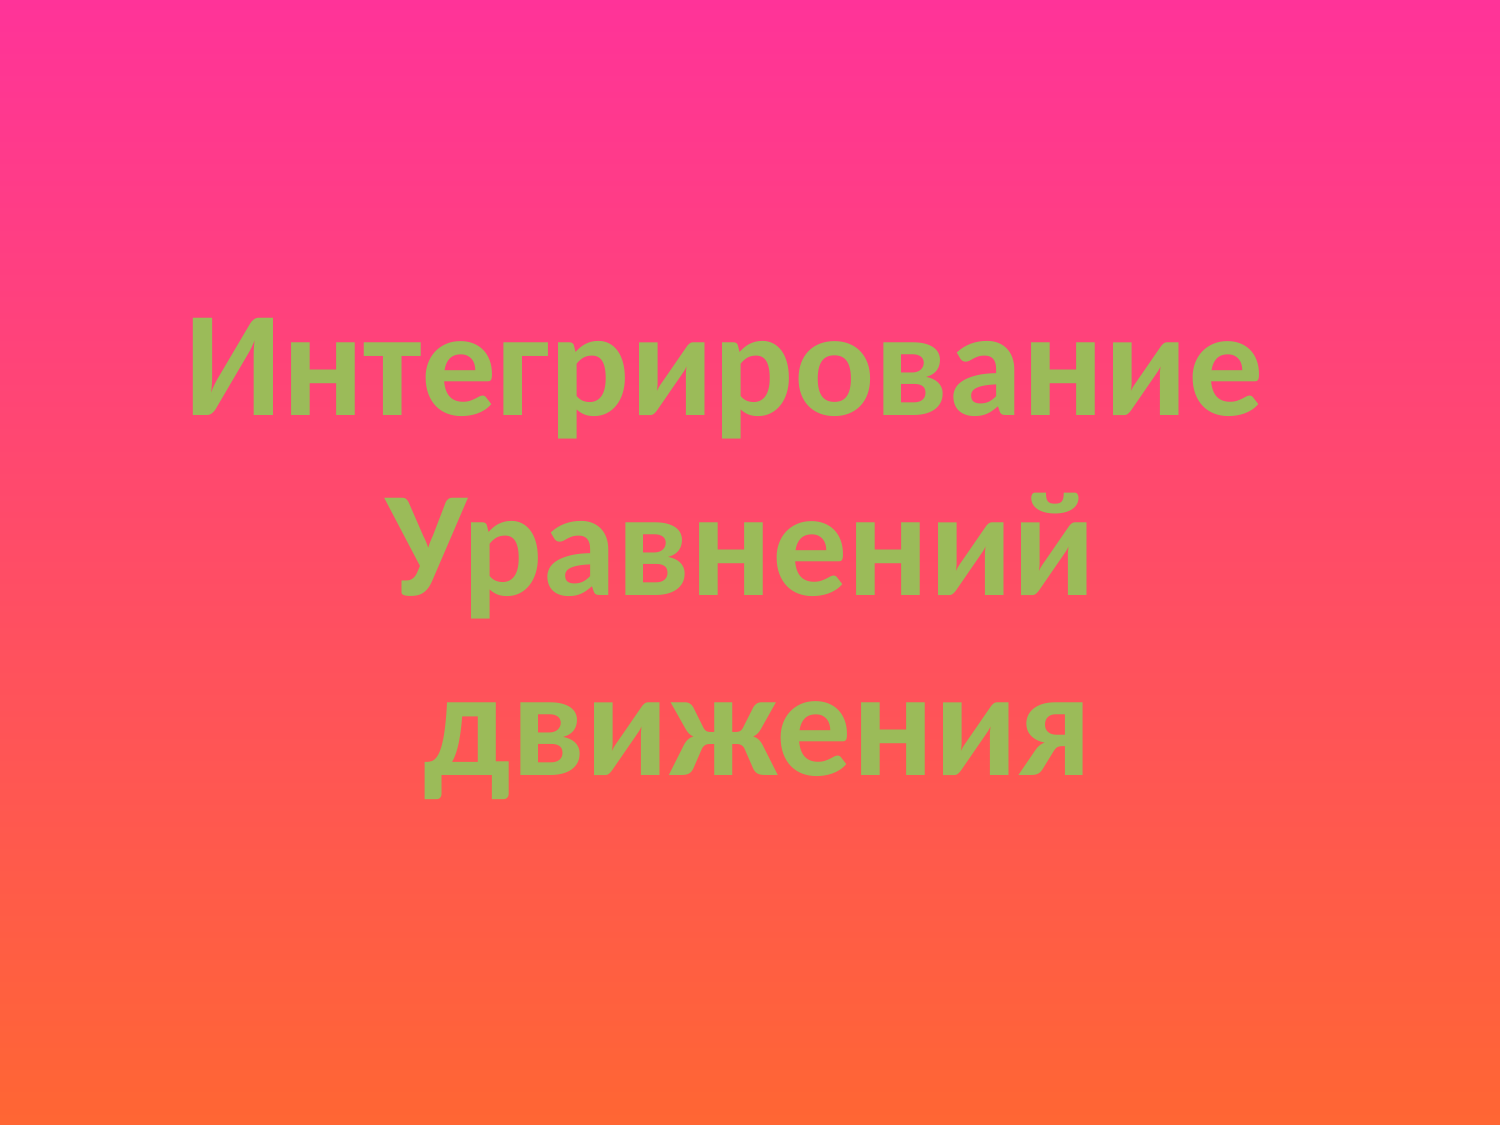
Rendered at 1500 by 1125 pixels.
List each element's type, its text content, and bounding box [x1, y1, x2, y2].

text_box Интегрирование Уравнений движения [169, 257, 1314, 813]
